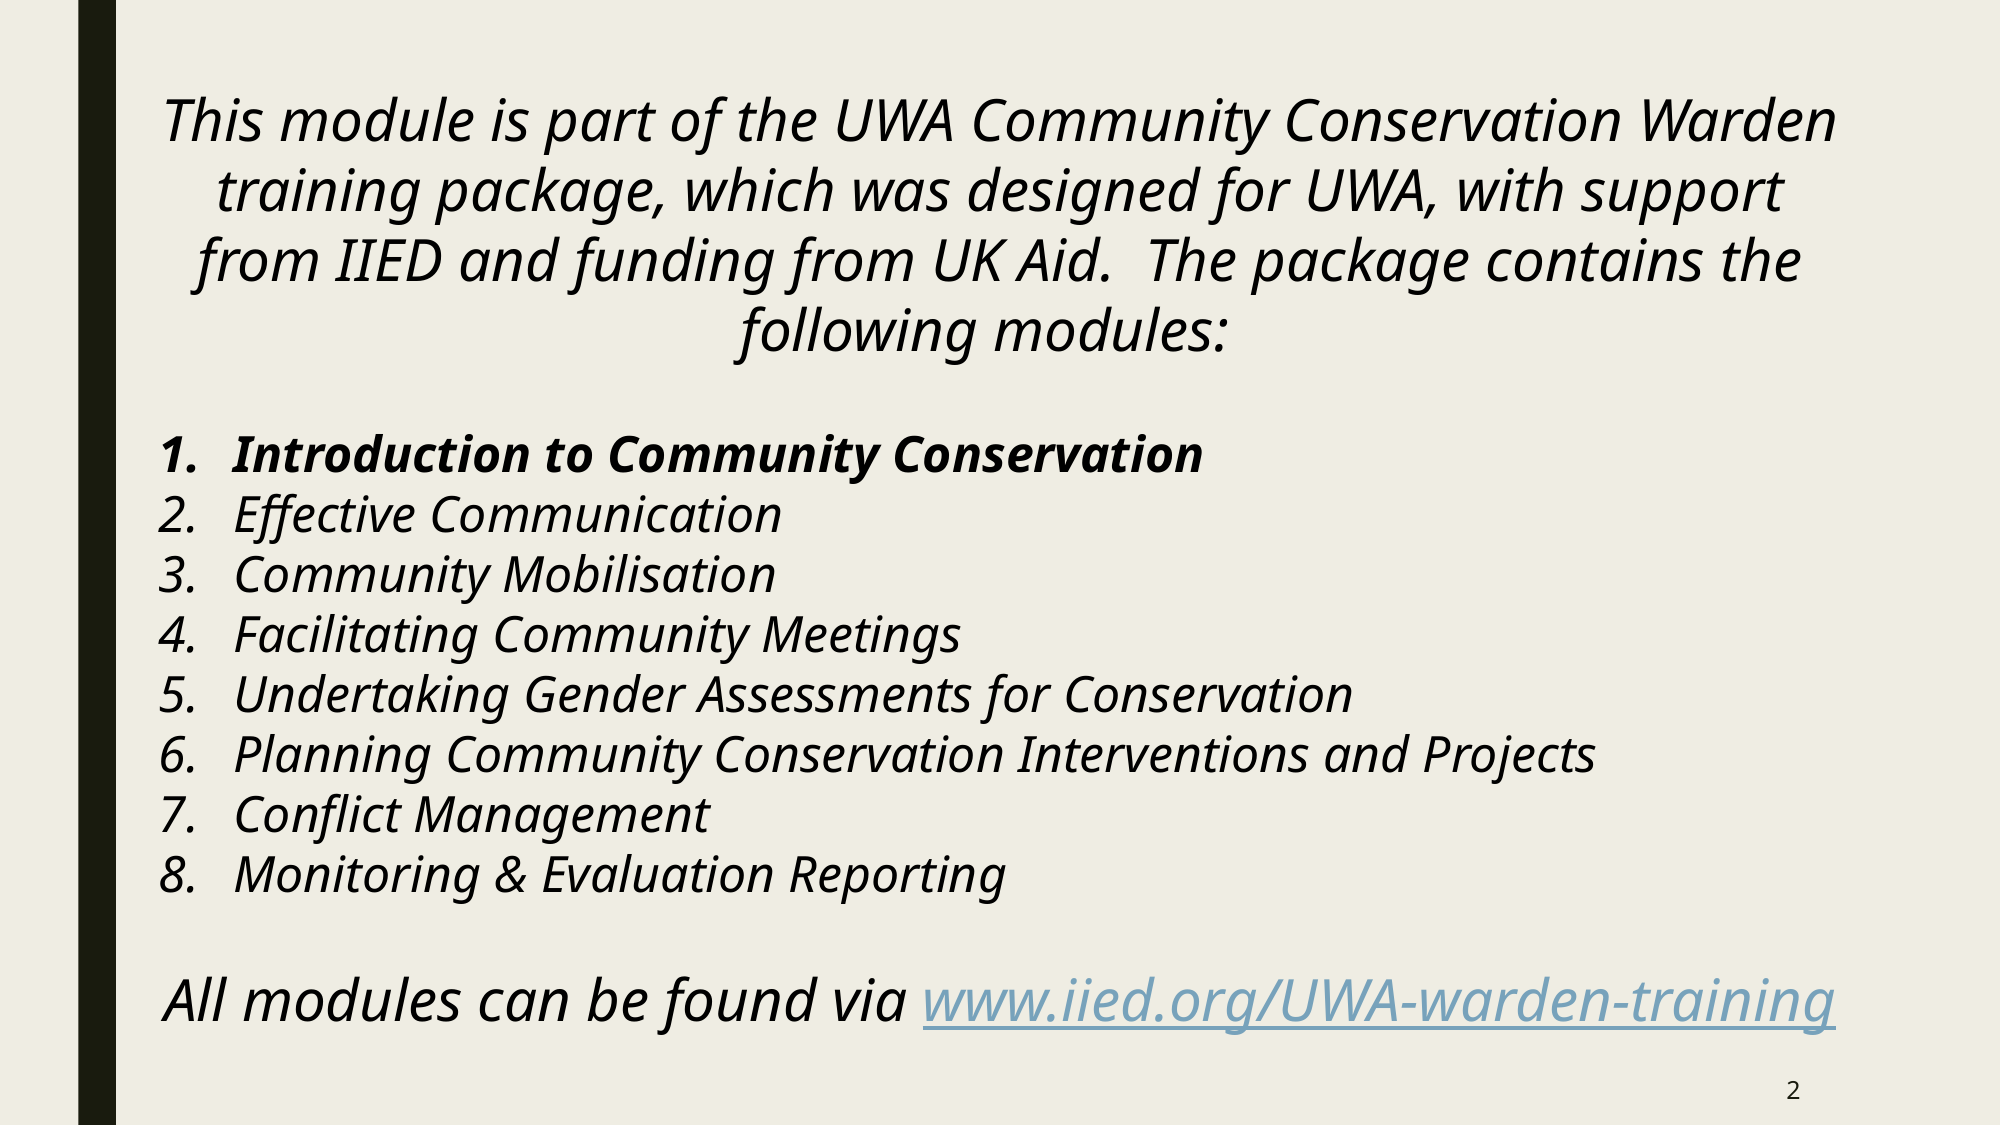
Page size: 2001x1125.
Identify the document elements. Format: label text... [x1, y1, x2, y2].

text_box This module is part of the UWA Community Conservation Warden training package, which was designed for UWA, with support from IIED and funding from UK Aid. The package contains the following modules: Introduction to Community Conservation Effective Communication Community Mobilisation Facilitating Community Meetings Undertaking Gender Assessments for Conservation Planning Community Conservation Interventions and Projects Conflict Management Monitoring & Evaluation Reporting All modules can be found via www.iied.org/UWA-warden-training [143, 75, 1857, 1120]
slide_number 2 [1553, 1058, 1816, 1125]
